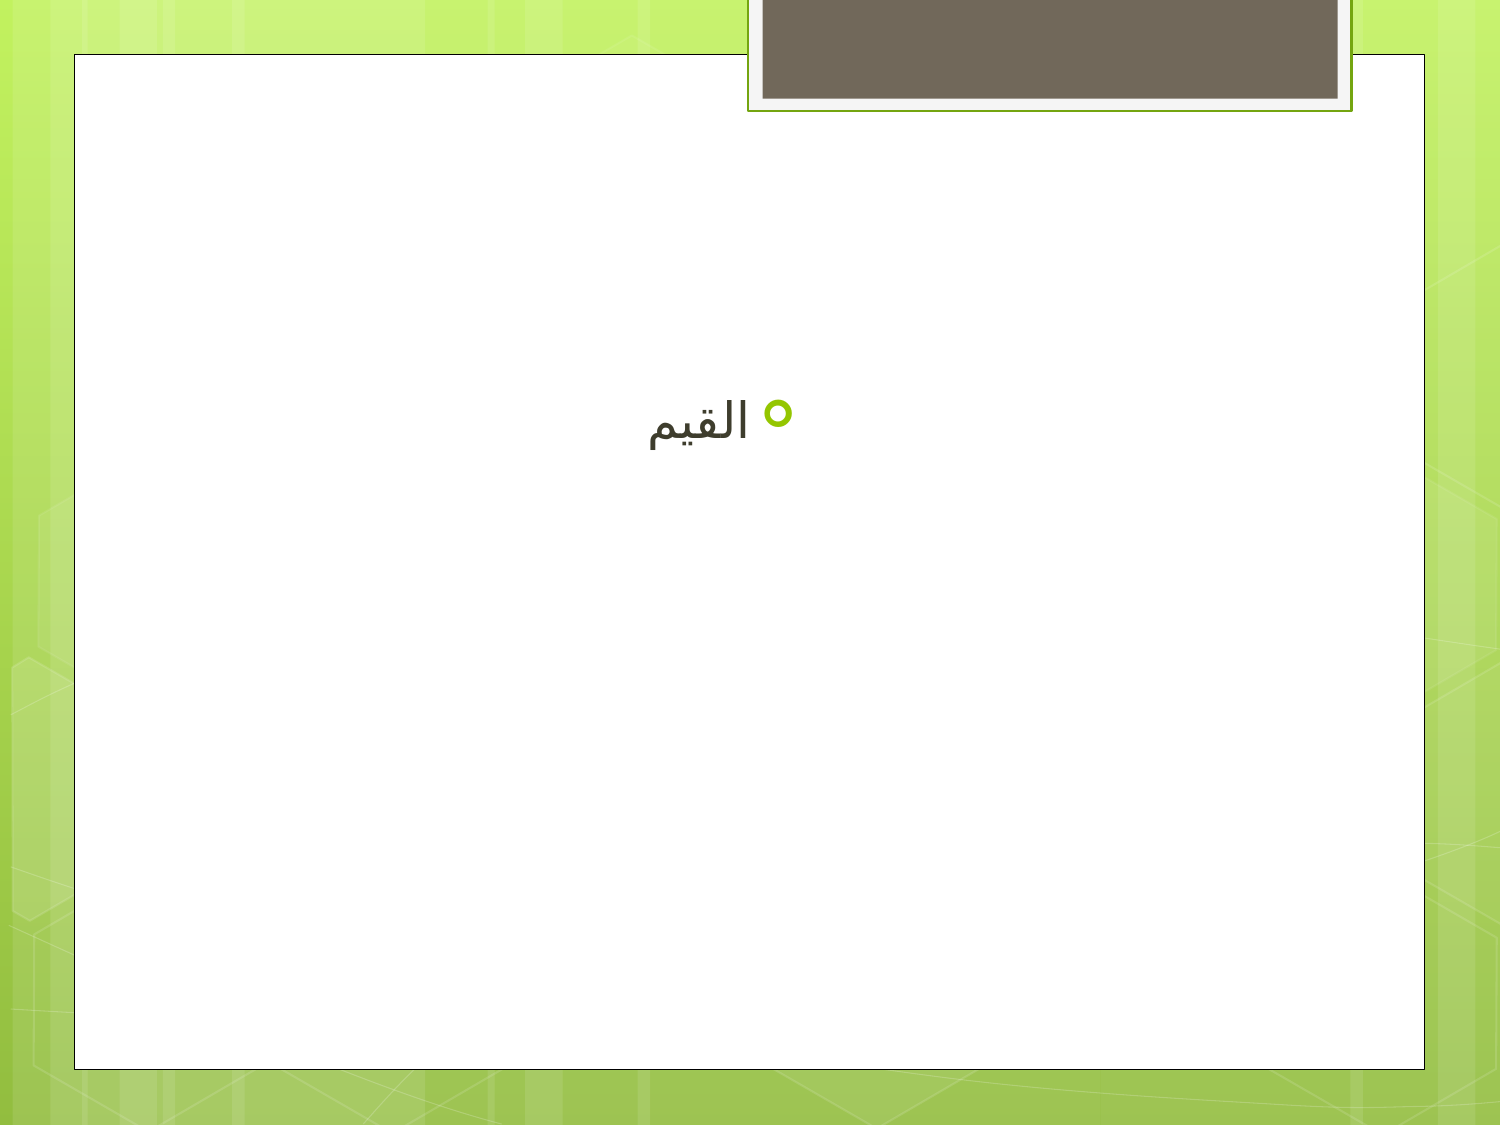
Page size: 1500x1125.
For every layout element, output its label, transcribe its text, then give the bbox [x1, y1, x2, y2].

list القيم [171, 381, 1283, 957]
